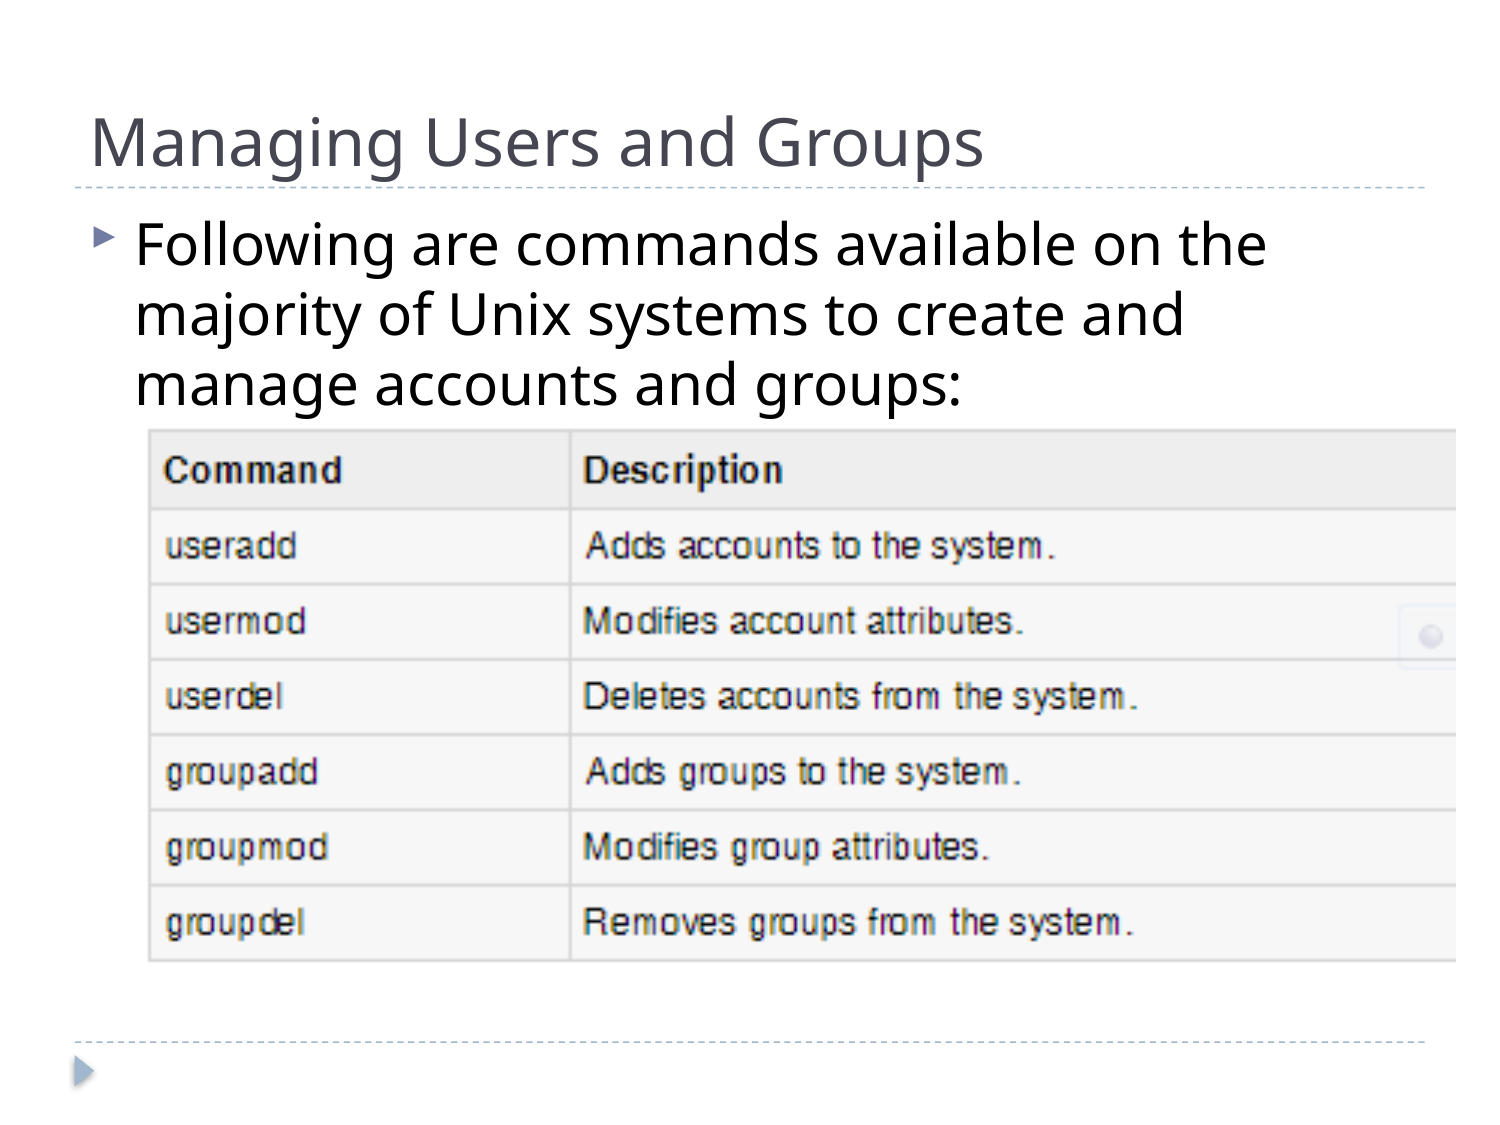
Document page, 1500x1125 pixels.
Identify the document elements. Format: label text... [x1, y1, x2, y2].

picture [137, 424, 1457, 966]
title Managing Users and Groups [75, 24, 1425, 188]
list Following are commands available on the majority of Unix systems to create and manage accounts and groups: [75, 200, 1425, 1010]
